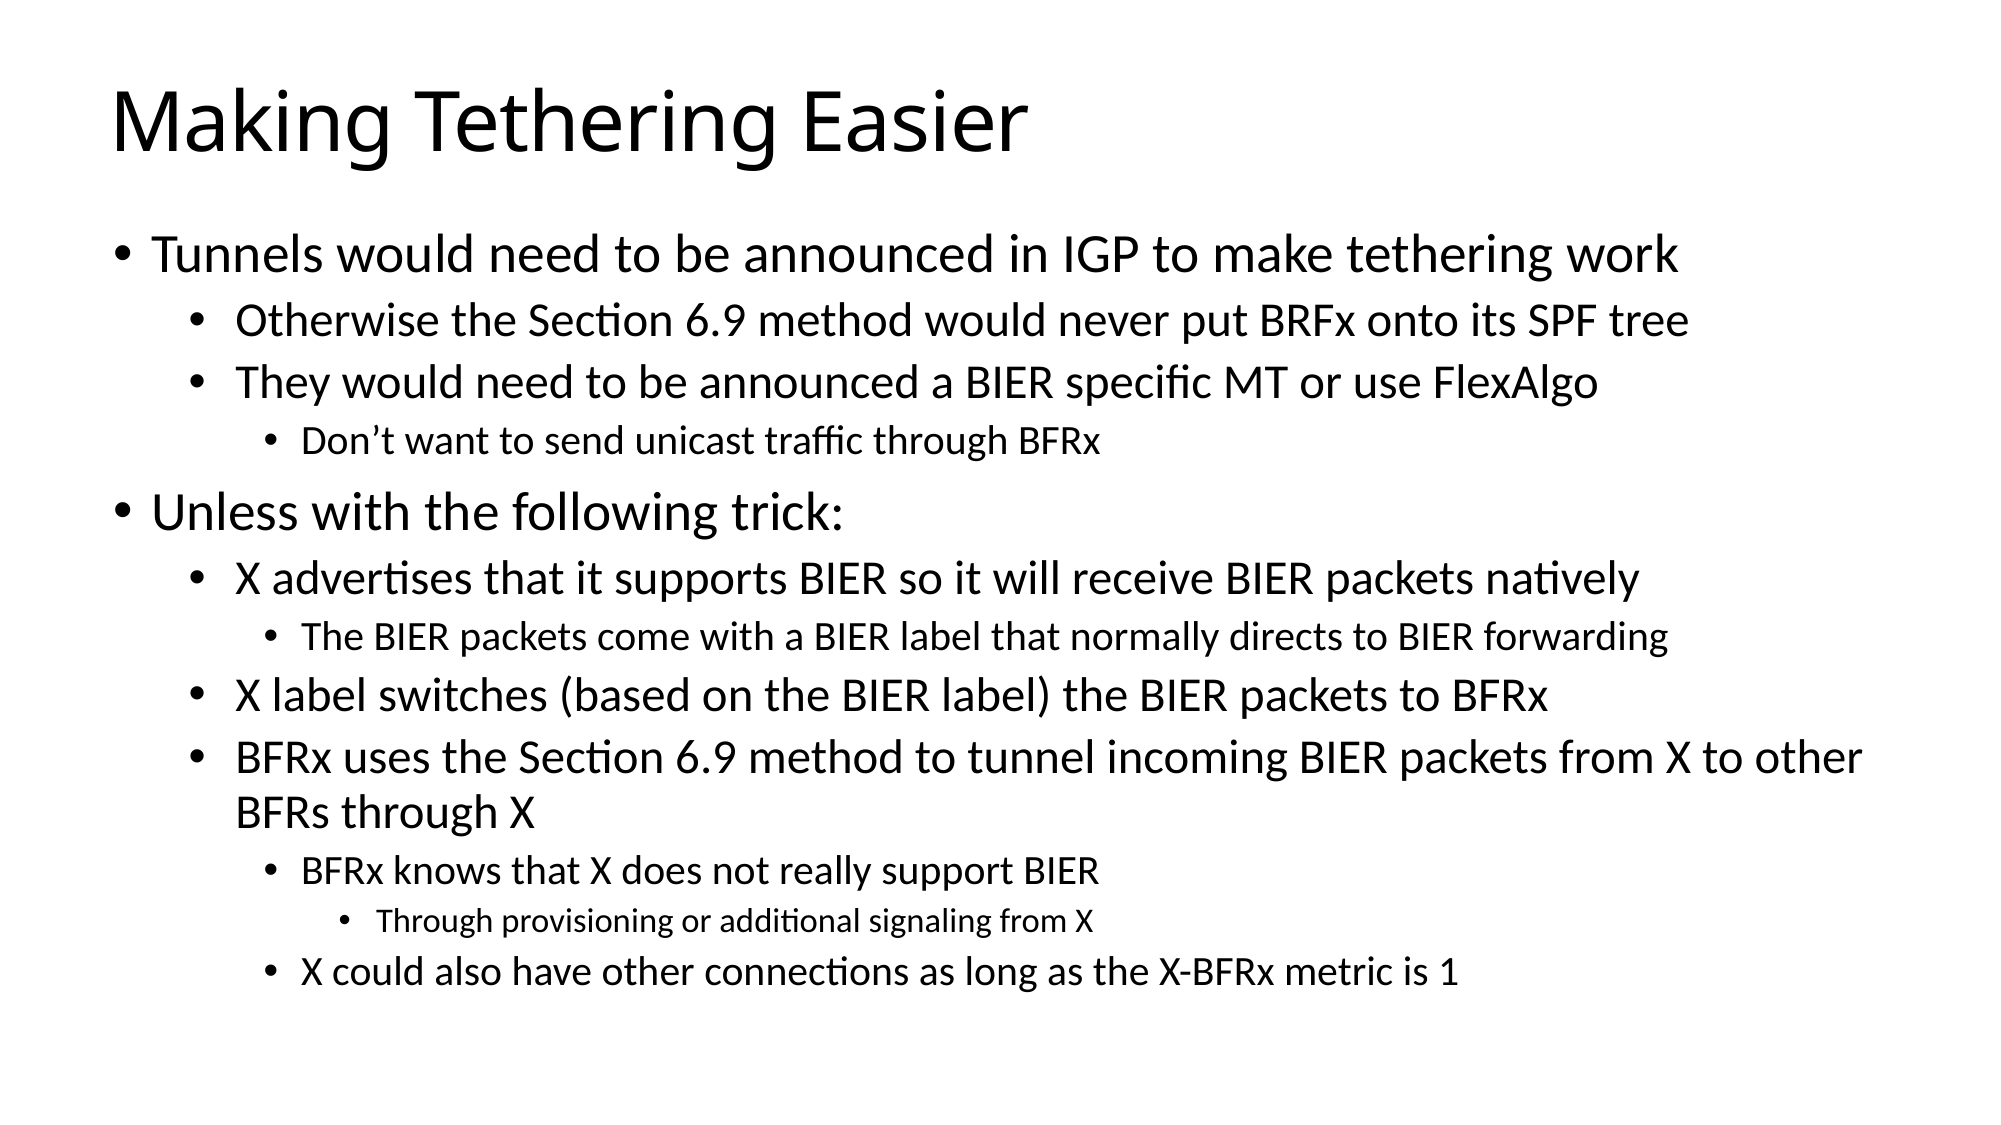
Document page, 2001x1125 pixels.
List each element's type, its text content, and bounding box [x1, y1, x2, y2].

title Making Tethering Easier [109, 78, 1910, 170]
list Tunnels would need to be announced in IGP to make tethering work Otherwise the Section 6.9 method would never put BRFx onto its SPF tree They would need to be announced a BIER specific MT or use FlexAlgo Don’t want to send unicast traffic through BFRx Unless with the following trick: X advertises that it supports BIER so it will receive BIER packets natively The BIER packets come with a BIER label that normally directs to BIER forwarding X label switches (based on the BIER label) the BIER packets to BFRx BFRx uses the Section 6.9 method to tunnel incoming BIER packets from X to other BFRs through X BFRx knows that X does not really support BIER Through provisioning or additional signaling from X X could also have other connections as long as the X-BFRx metric is 1 [98, 214, 1899, 1027]
